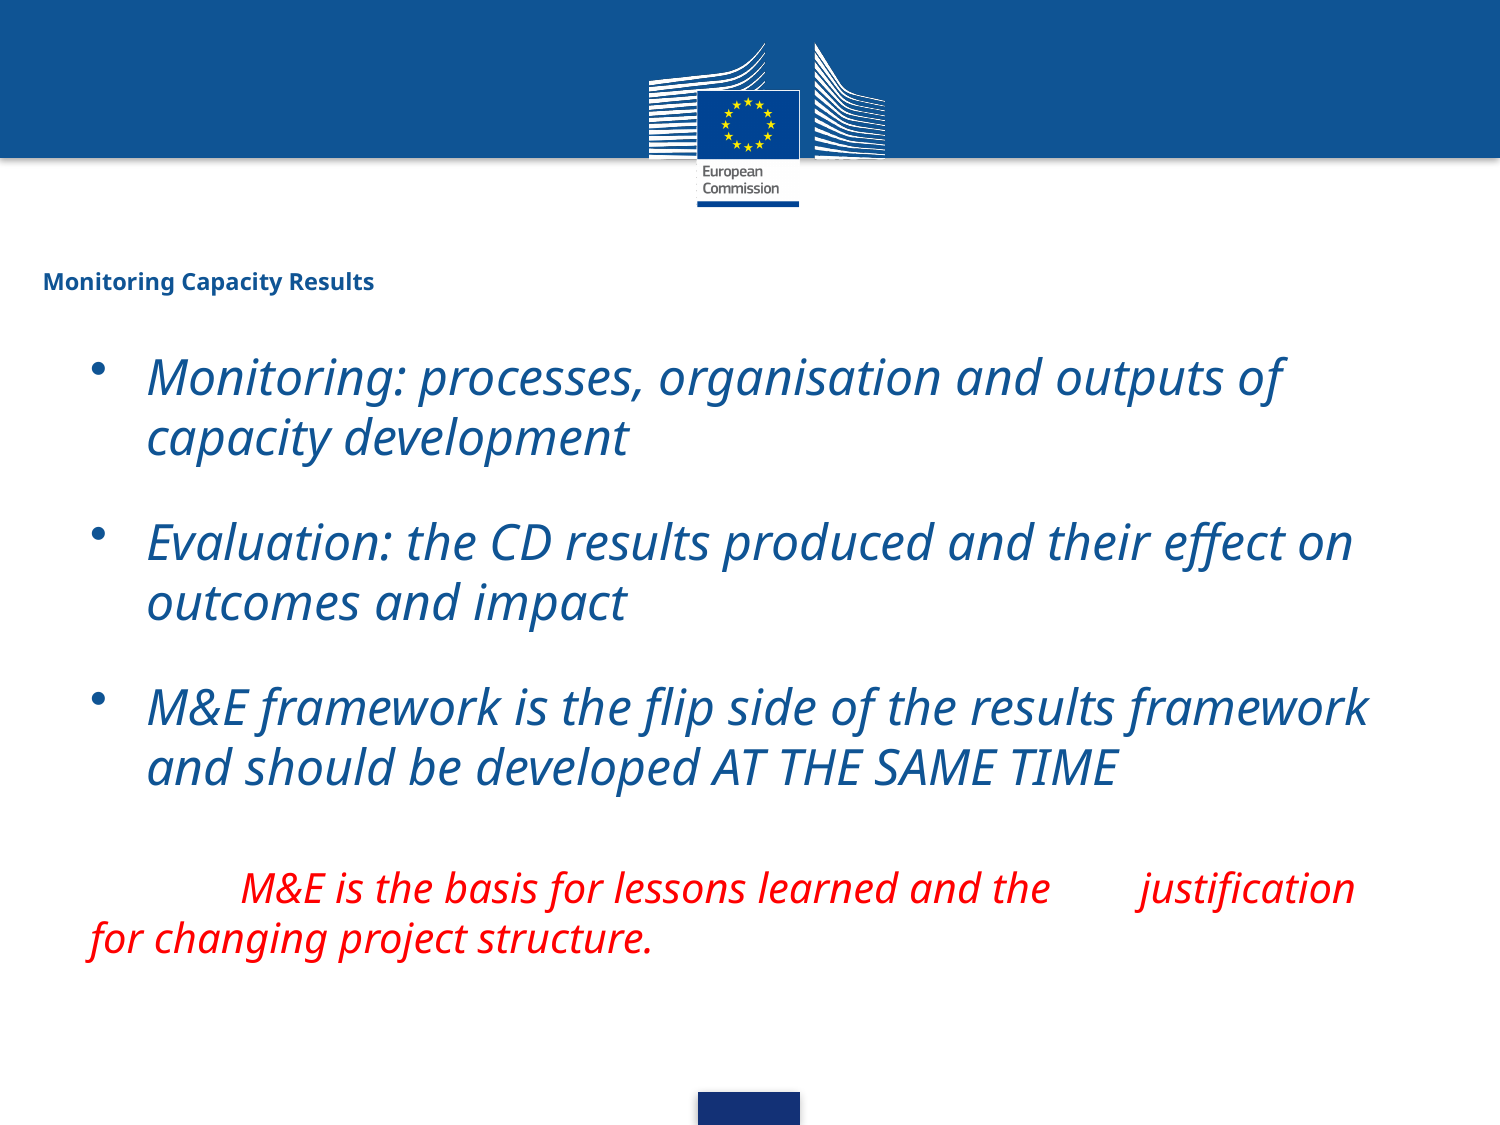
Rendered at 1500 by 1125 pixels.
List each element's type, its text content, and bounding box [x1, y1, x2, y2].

picture [649, 42, 885, 208]
title Monitoring Capacity Results [0, 224, 1350, 338]
list Monitoring: processes, organisation and outputs of capacity development Evaluation: the CD results produced and their effect on outcomes and impact M&E framework is the flip side of the results framework and should be developed AT THE SAME TIME M&E is the basis for lessons learned and the justification for changing project structure. [75, 337, 1425, 1071]
